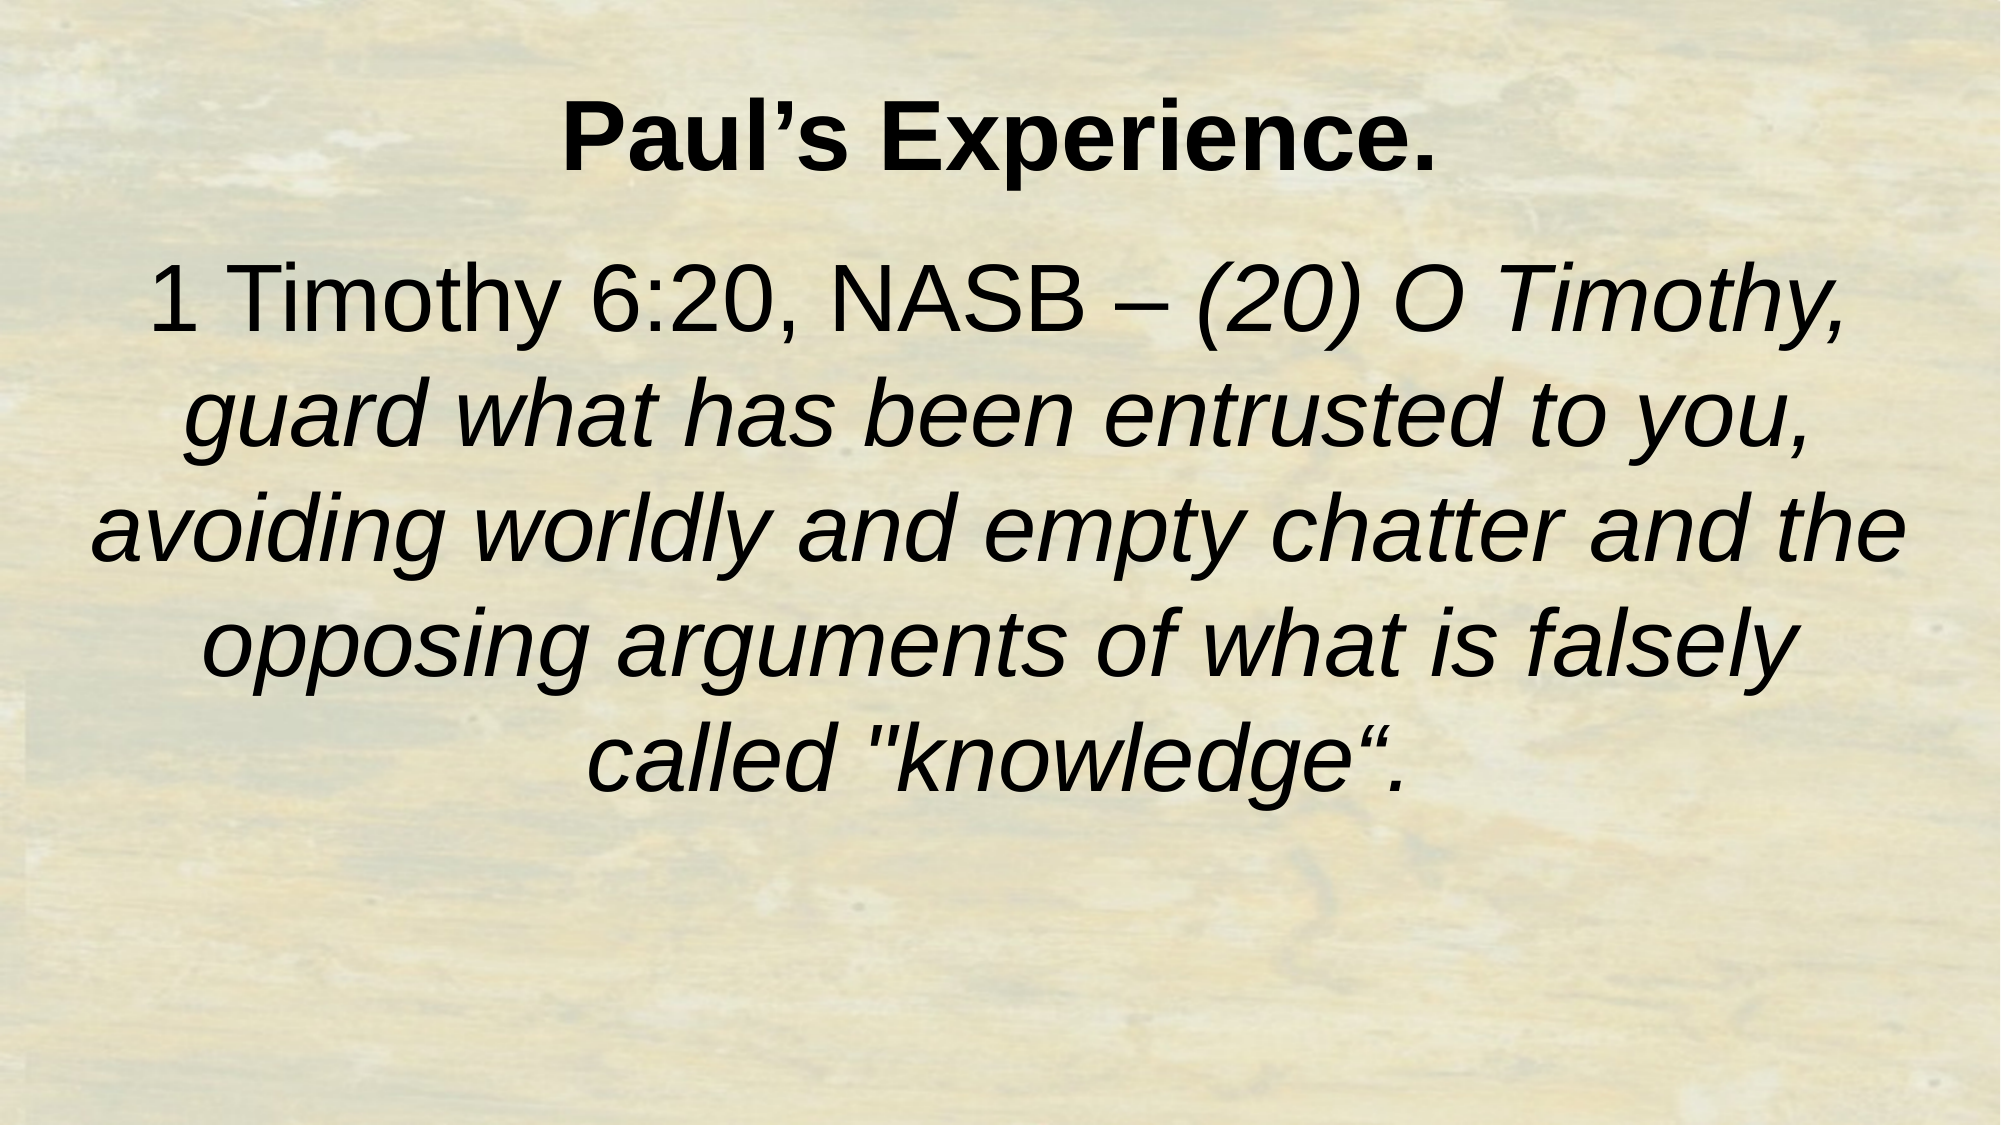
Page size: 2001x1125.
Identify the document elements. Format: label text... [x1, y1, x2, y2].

text_box Paul’s Experience. 1 Timothy 6:20, NASB – (20) O Timothy, guard what has been entrusted to you, avoiding worldly and empty chatter and the opposing arguments of what is falsely called "knowledge“. [57, 63, 1943, 818]
picture [0, 0, 2001, 1125]
